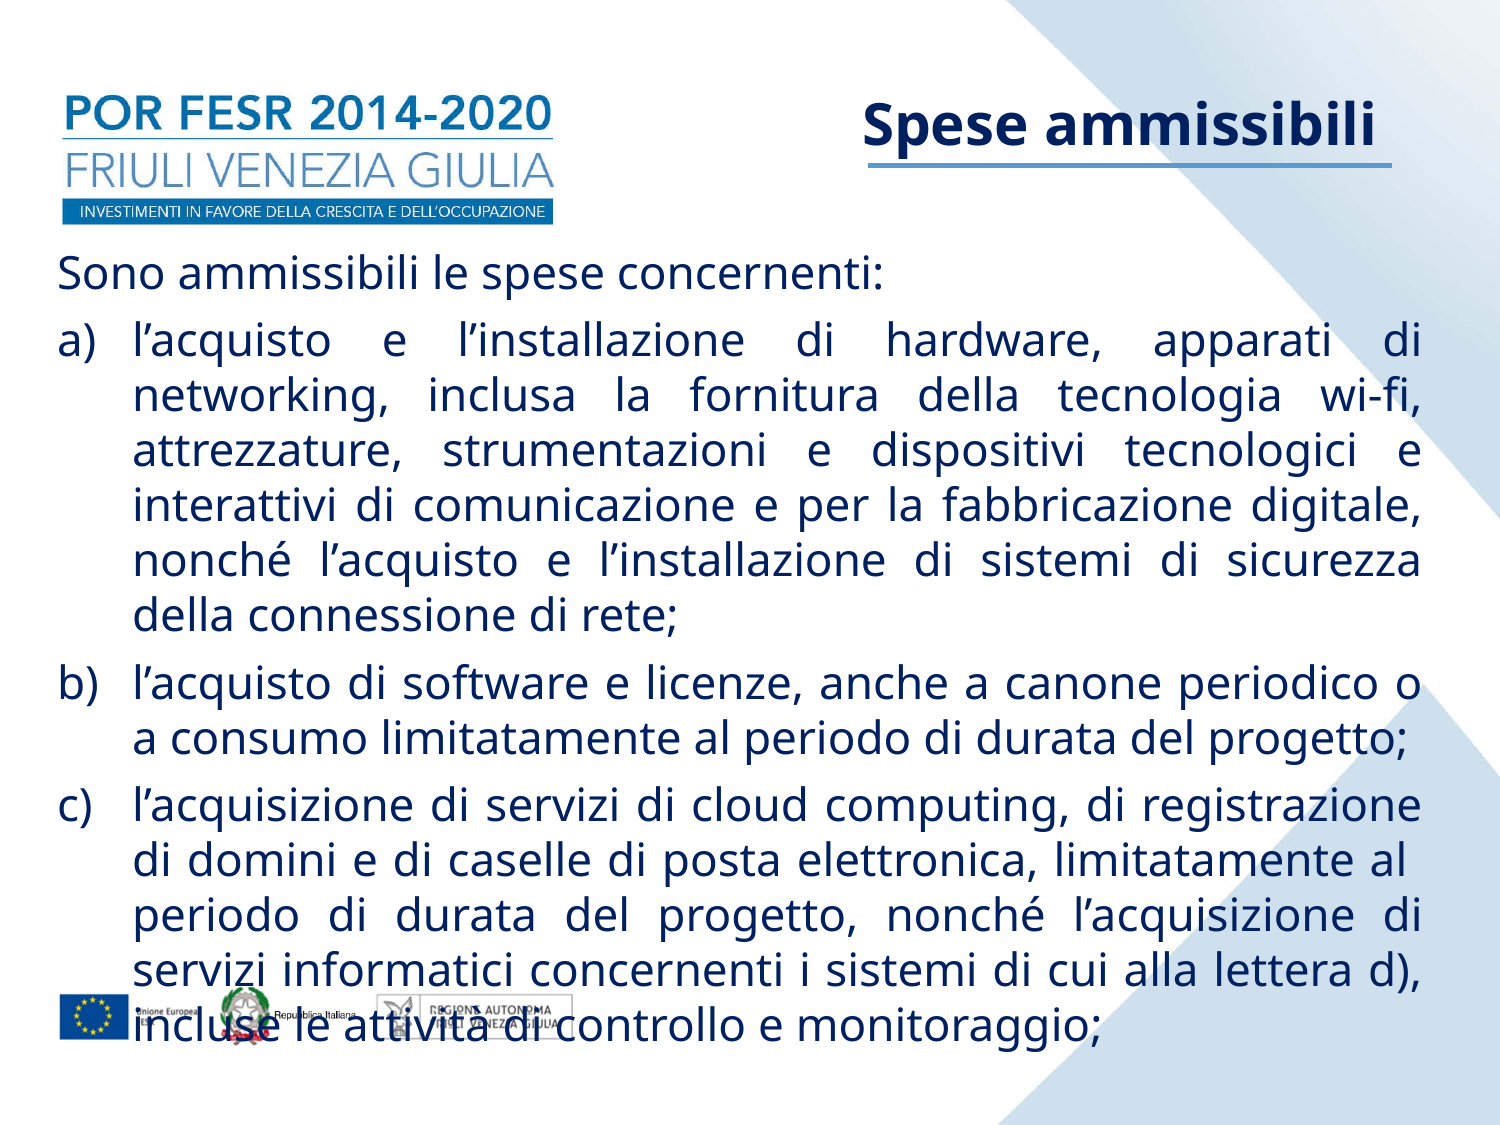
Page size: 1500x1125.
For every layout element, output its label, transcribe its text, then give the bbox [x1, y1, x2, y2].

picture [0, 0, 1500, 1125]
text_box Sono ammissibili le spese concernenti: l’acquisto e l’installazione di hardware, apparati di networking, inclusa la fornitura della tecnologia wi-fi, attrezzature, strumentazioni e dispositivi tecnologici e interattivi di comunicazione e per la fabbricazione digitale, nonché l’acquisto e l’installazione di sistemi di sicurezza della connessione di rete; l’acquisto di software e licenze, anche a canone periodico o a consumo limitatamente al periodo di durata del progetto; l’acquisizione di servizi di cloud computing, di registrazione di domini e di caselle di posta elettronica, limitatamente al periodo di durata del progetto, nonché l’acquisizione di servizi informatici concernenti i sistemi di cui alla lettera d), incluse le attività di controllo e monitoraggio; [57, 243, 1424, 882]
text_box Spese ammissibili [690, 79, 1393, 165]
